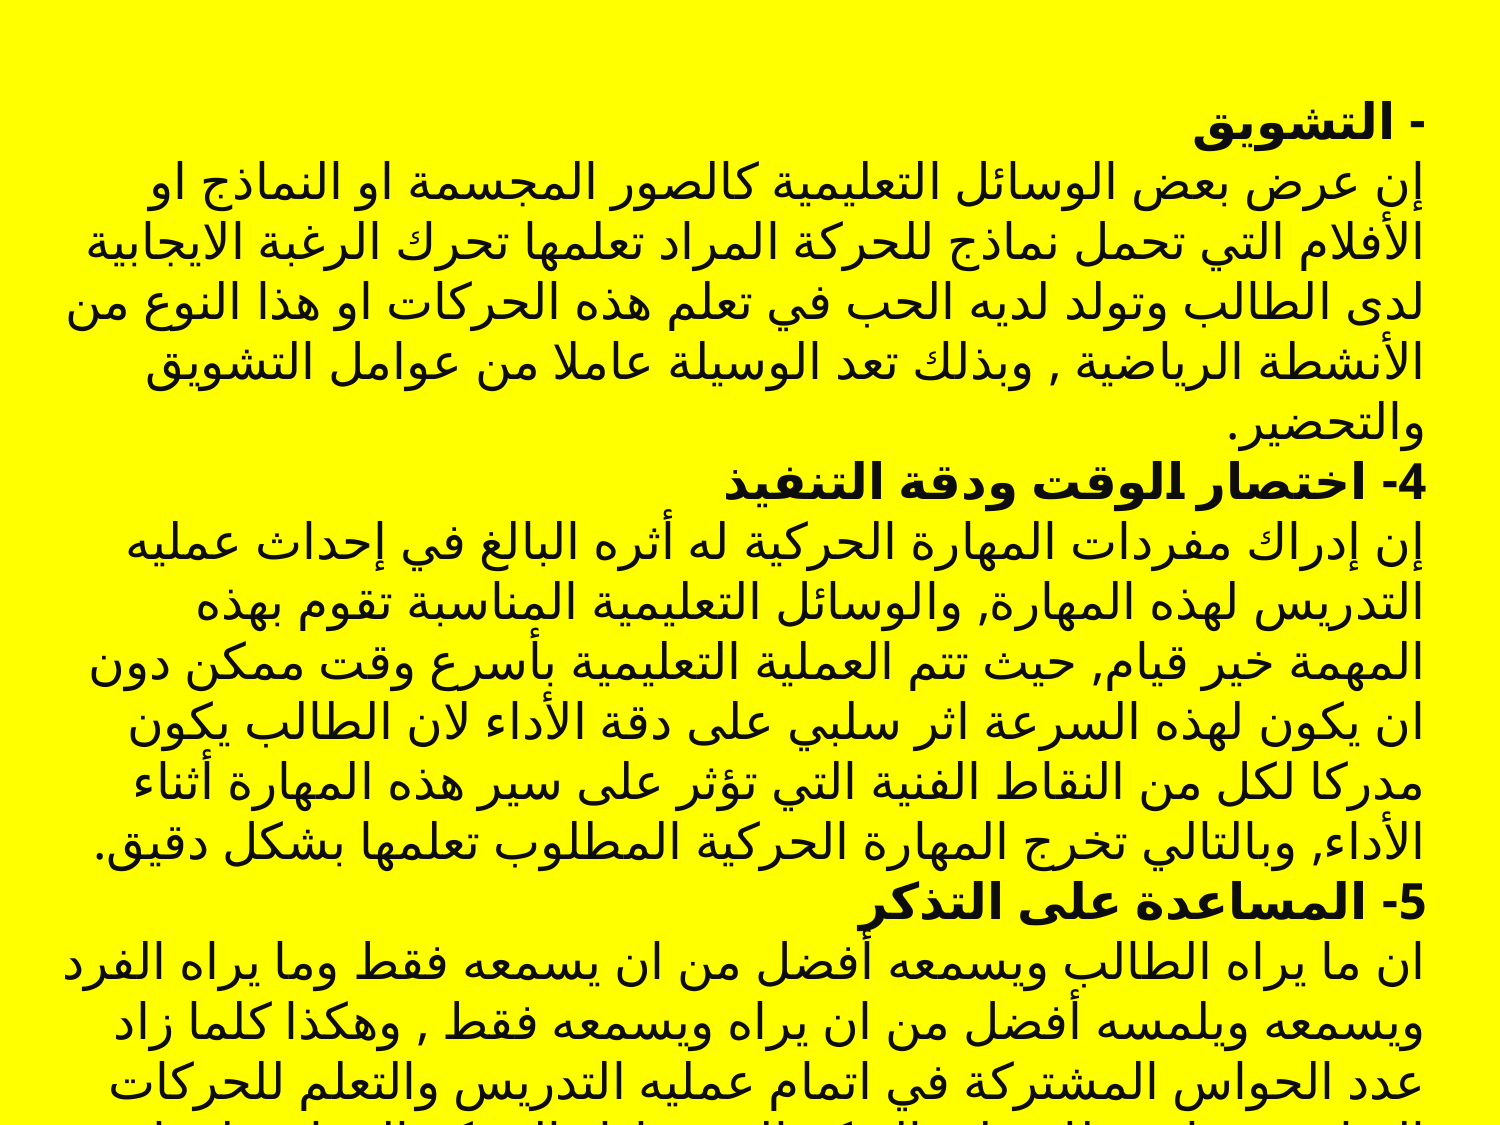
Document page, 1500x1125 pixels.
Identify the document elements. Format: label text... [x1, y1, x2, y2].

text_box [0, 0, 1500, 275]
text_box - التشويق إن عرض بعض الوسائل التعليمية كالصور المجسمة او النماذج او الأفلام التي تحمل نماذج للحركة المراد تعلمها تحرك الرغبة الايجابية لدى الطالب وتولد لديه الحب في تعلم هذه الحركات او هذا النوع من الأنشطة الرياضية , وبذلك تعد الوسيلة عاملا من عوامل التشويق والتحضير. 4- اختصار الوقت ودقة التنفيذ إن إدراك مفردات المهارة الحركية له أثره البالغ في إحداث عمليه التدريس لهذه المهارة, والوسائل التعليمية المناسبة تقوم بهذه المهمة خير قيام, حيث تتم العملية التعليمية بأسرع وقت ممكن دون ان يكون لهذه السرعة اثر سلبي على دقة الأداء لان الطالب يكون مدركا لكل من النقاط الفنية التي تؤثر على سير هذه المهارة أثناء الأداء, وبالتالي تخرج المهارة الحركية المطلوب تعلمها بشكل دقيق. 5- المساعدة على التذكر ان ما يراه الطالب ويسمعه أفضل من ان يسمعه فقط وما يراه الفرد ويسمعه ويلمسه أفضل من ان يراه ويسمعه فقط , وهكذا كلما زاد عدد الحواس المشتركة في اتمام عمليه التدريس والتعلم للحركات الرياضية ساعد ذلك على التذكر الجيد واداء الحركة المراد تعلمها بصورة أفضل. [46, 81, 1442, 1125]
